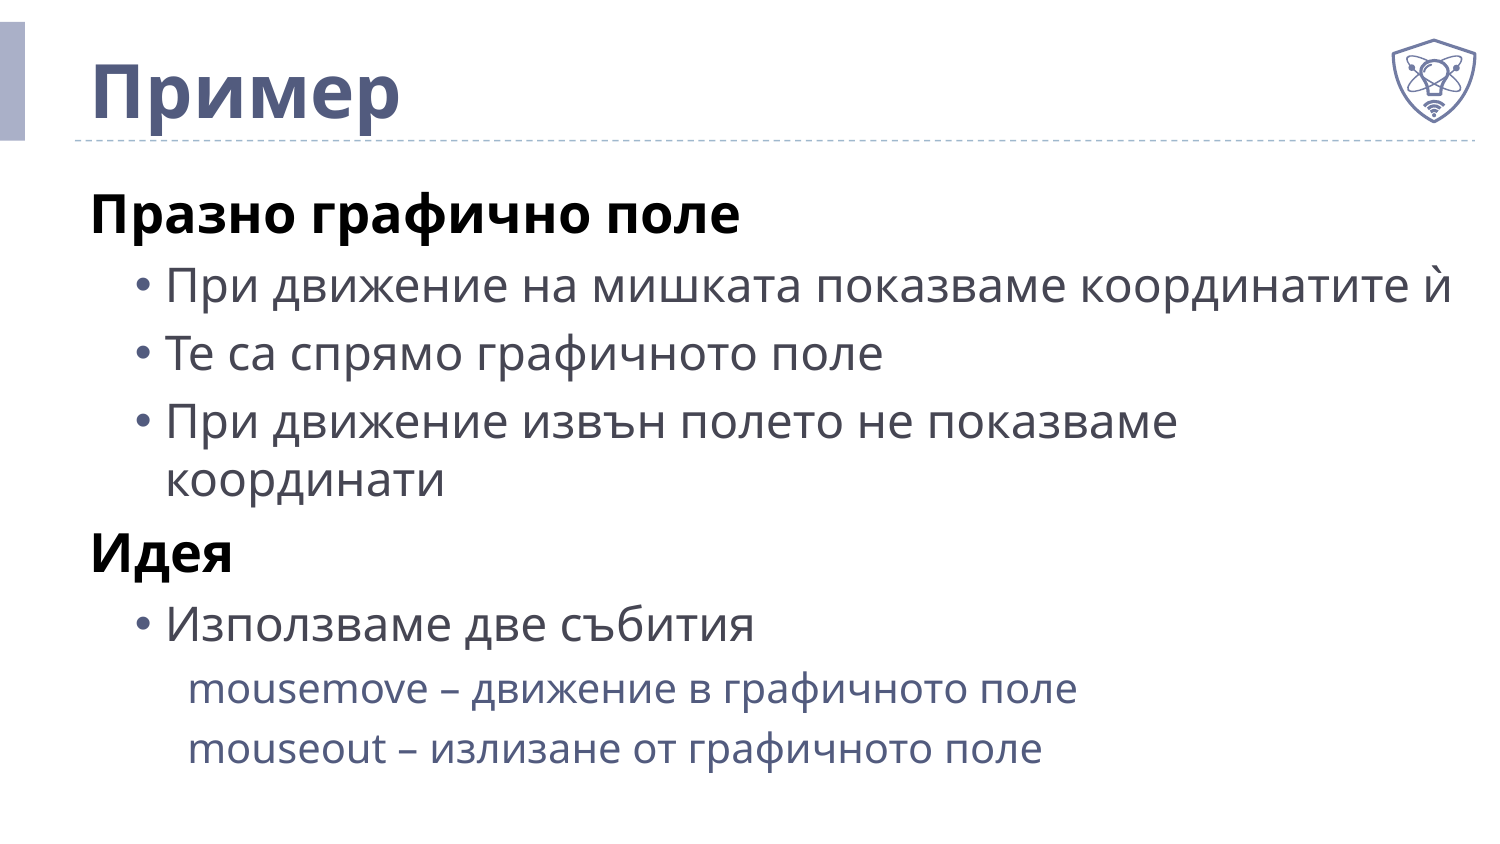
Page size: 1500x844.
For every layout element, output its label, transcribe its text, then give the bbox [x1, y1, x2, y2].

title Пример [75, 18, 1475, 141]
list Празно графично поле При движение на мишката показваме координатите ѝ Те са спрямо графичното поле При движение извън полето не показваме координати Идея Използваме две събития mousemove – движение в графичното поле mouseout – излизане от графичното поле [75, 171, 1475, 835]
